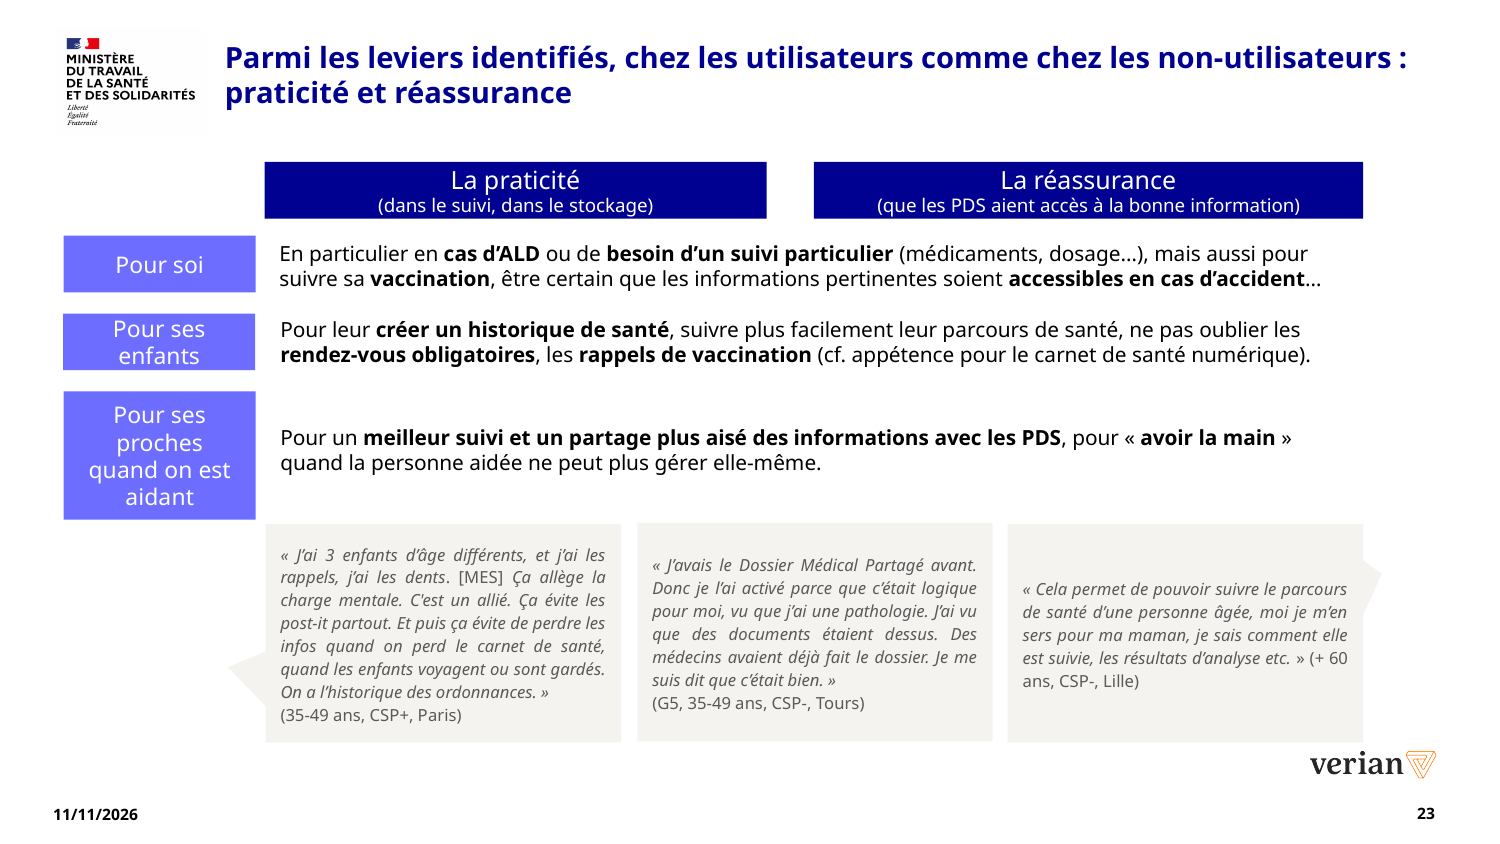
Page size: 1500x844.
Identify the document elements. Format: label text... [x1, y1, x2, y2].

text_box Pour ses proches quand on est aidant [62, 389, 258, 522]
picture [55, 27, 207, 137]
text_box Pour un meilleur suivi et un partage plus aisé des informations avec les PDS, pour « avoir la main » quand la personne aidée ne peut plus gérer elle-même. [265, 417, 1365, 483]
text_box La réassurance (que les PDS aient accès à la bonne information) [813, 161, 1364, 219]
text_box La praticité (dans le suivi, dans le stockage) [264, 161, 767, 219]
text_box Pour ses enfants [61, 311, 257, 372]
text_box En particulier en cas d’ALD ou de besoin d’un suivi particulier (médicaments, dosage…), mais aussi pour suivre sa vaccination, être certain que les informations pertinentes soient accessibles en cas d’accident… [264, 232, 1363, 298]
text_box Parmi les leviers identifiés, chez les utilisateurs comme chez les non-utilisateurs : praticité et réassurance [211, 32, 1459, 104]
text_box « Cela permet de pouvoir suivre le parcours de santé d’une personne âgée, moi je m’en sers pour ma maman, je sais comment elle est suivie, les résultats d’analyse etc. » (+ 60 ans, CSP-, Lille) [1007, 523, 1382, 743]
text_box « J’avais le Dossier Médical Partagé avant. Donc je l’ai activé parce que c’était logique pour moi, vu que j’ai une pathologie. J’ai vu que des documents étaient dessus. Des médecins avaient déjà fait le dossier. Je me suis dit que c’était bien. » (G5, 35-49 ans, CSP-, Tours) [637, 522, 993, 742]
text_box Pour soi [62, 234, 258, 294]
picture [1310, 744, 1437, 780]
slide_number 23 [1213, 784, 1436, 844]
text_box Pour leur créer un historique de santé, suivre plus facilement leur parcours de santé, ne pas oublier les rendez-vous obligatoires, les rappels de vaccination (cf. appétence pour le carnet de santé numérique). [265, 308, 1365, 374]
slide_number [53, 787, 246, 844]
text_box « J’ai 3 enfants d’âge différents, et j’ai les rappels, j’ai les dents. [MES] Ça allège la charge mentale. C'est un allié. Ça évite les post-it partout. Et puis ça évite de perdre les infos quand on perd le carnet de santé, quand les enfants voyagent ou sont gardés. On a l’historique des ordonnances. » (35-49 ans, CSP+, Paris) [227, 523, 622, 743]
